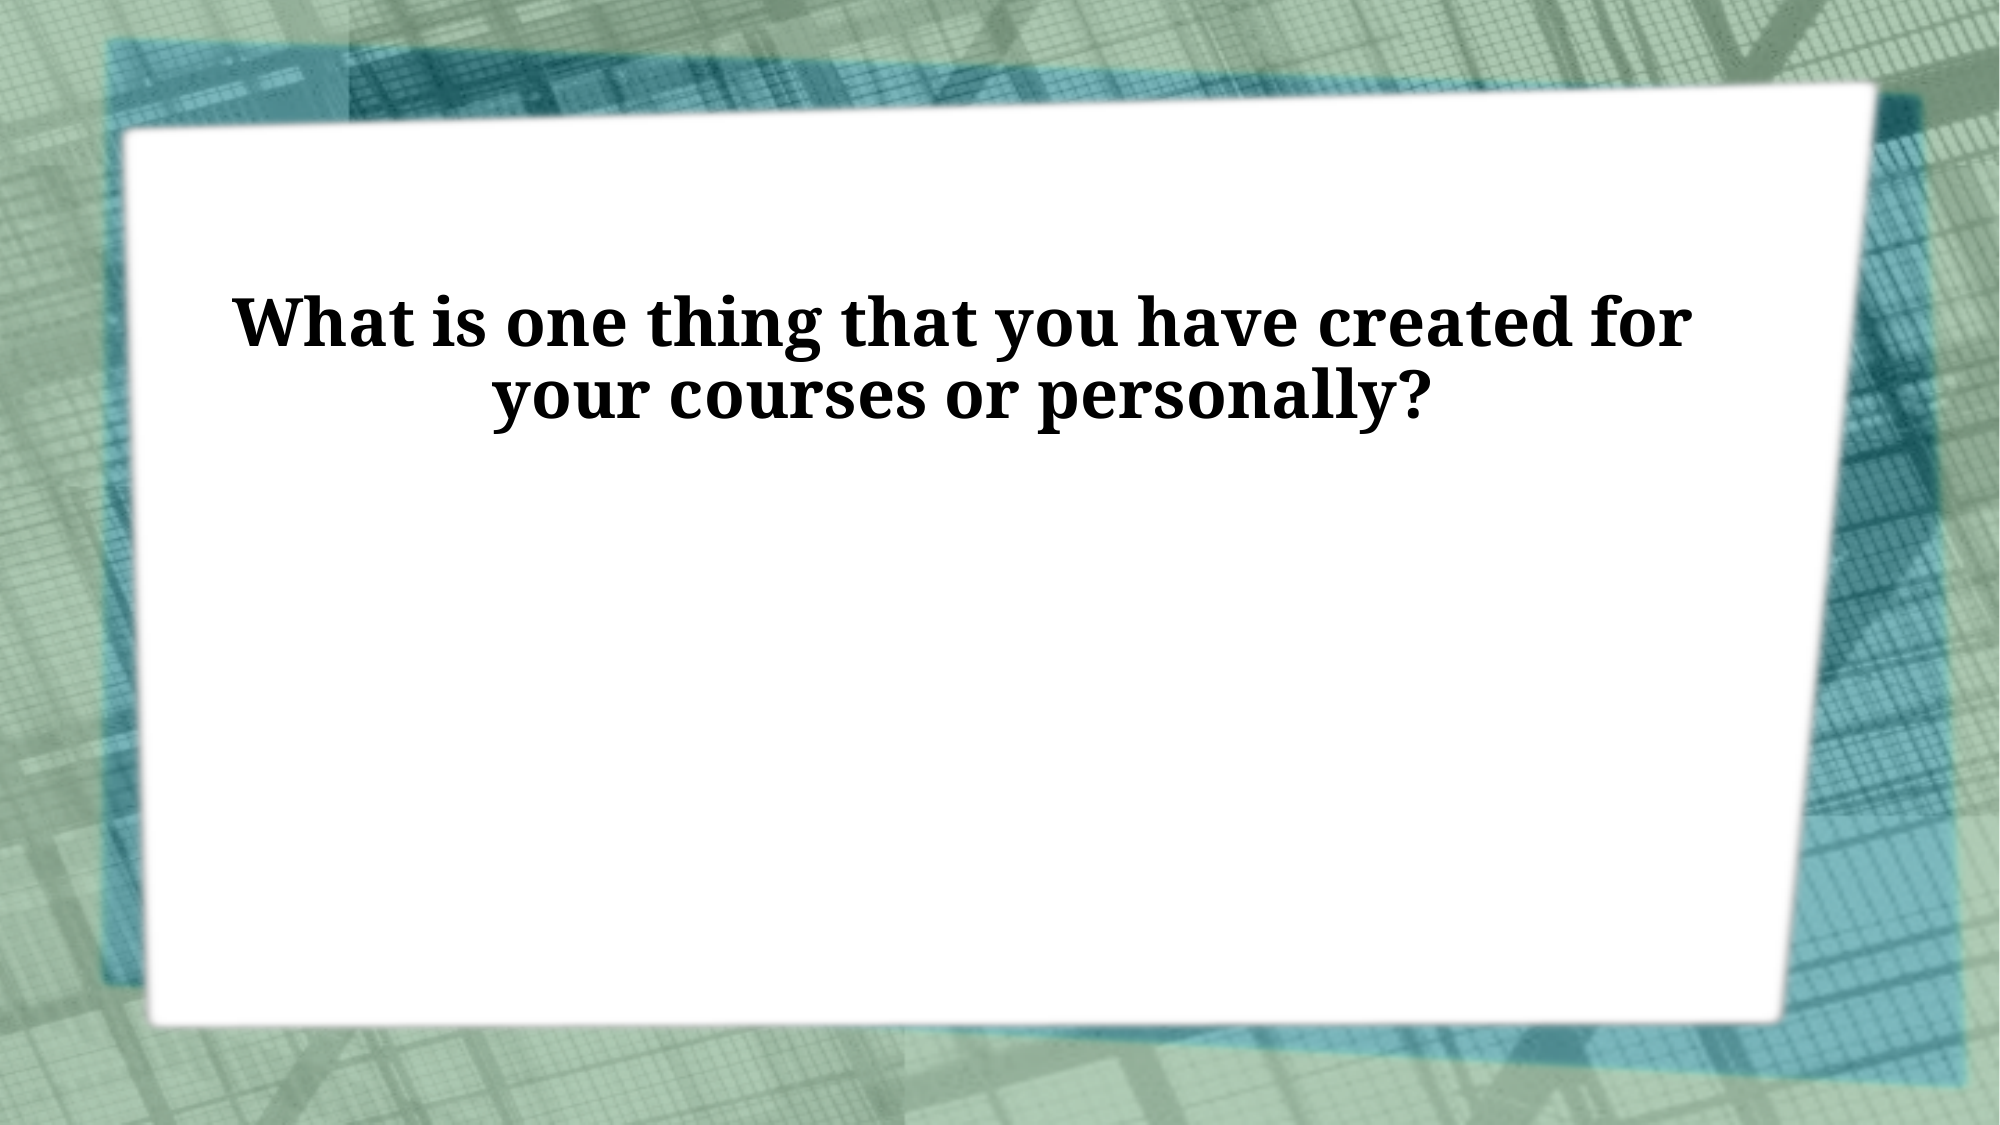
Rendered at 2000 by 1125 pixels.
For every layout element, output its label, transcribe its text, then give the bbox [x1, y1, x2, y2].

title What is one thing that you have created for your courses or personally? [178, 125, 1749, 441]
picture [0, 0, 2000, 1125]
